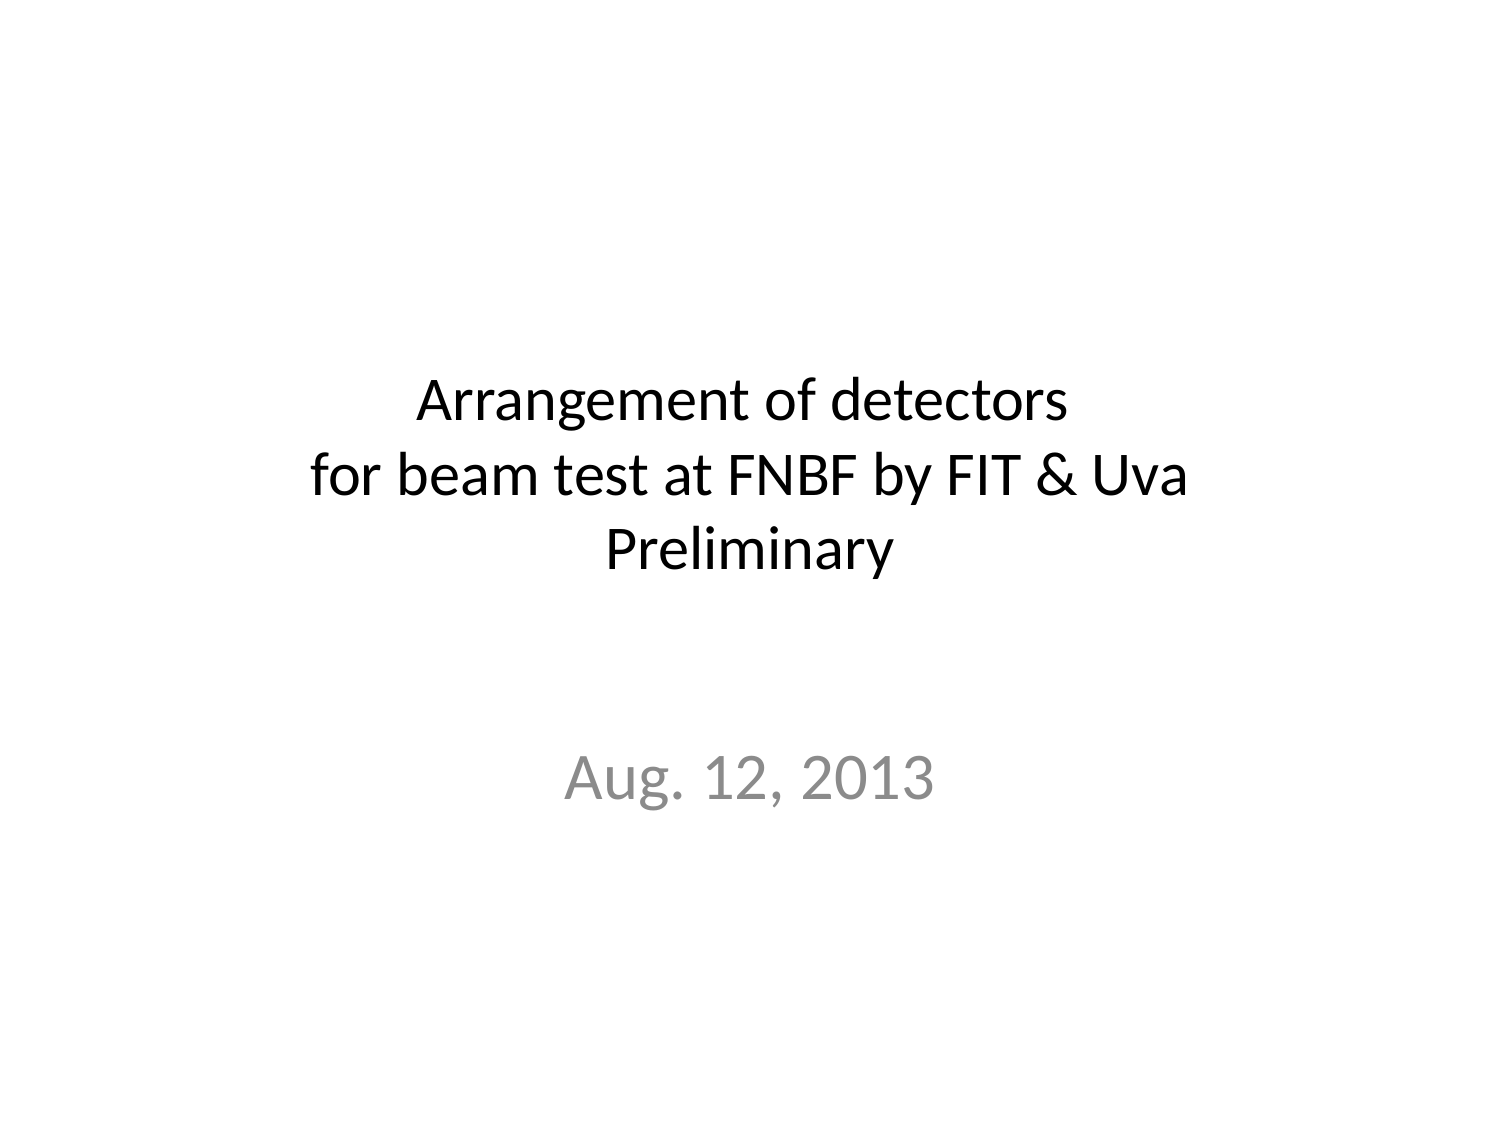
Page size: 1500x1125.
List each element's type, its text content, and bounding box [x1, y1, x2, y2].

subtitle Aug. 12, 2013 [225, 725, 1275, 1013]
title Arrangement of detectors for beam test at FNBF by FIT & Uva Preliminary [112, 349, 1388, 591]
